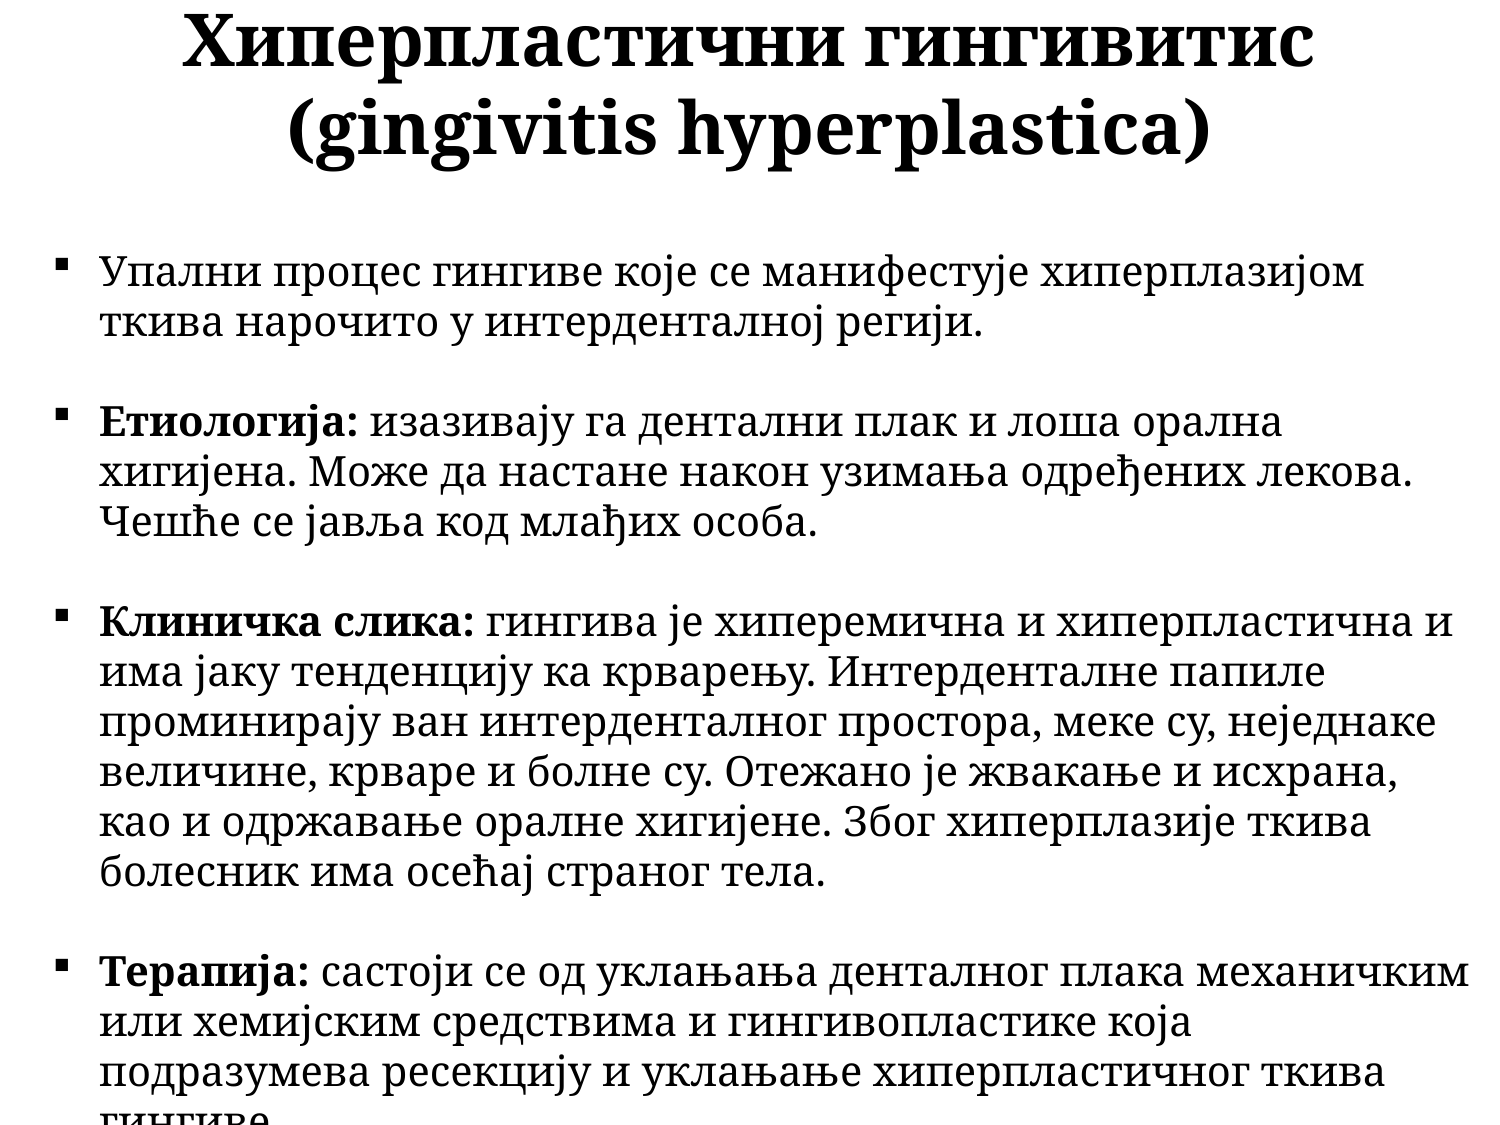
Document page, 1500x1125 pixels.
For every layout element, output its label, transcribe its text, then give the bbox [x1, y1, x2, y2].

text_box Хиперпластични гингивитис (gingivitis hyperplastica) [0, 12, 1500, 151]
text_box Упални процес гингиве које се манифестује хиперплазијом ткива нарочито у интерденталној регији. Етиологија: изазивају га дентални плак и лоша орална хигијена. Може да настане након узимања одређених лекова. Чешће се јавља код млађих особа. Клиничка слика: гингива је хиперемична и хиперпластична и има јаку тенденцију ка крварењу. Интерденталне папиле проминирају ван интерденталног простора, меке су, неједнаке величине, крваре и болне су. Отежано је жвакање и исхрана, као и одржавање оралне хигијене. Због хиперплазије ткива болесник има осећај страног тела. Терапија: састоји се од уклањања денталног плака механичким или хемијским средствима и гингивопластике која подразумева ресекцију и уклањање хиперпластичног ткива гингиве. [37, 187, 1488, 1125]
